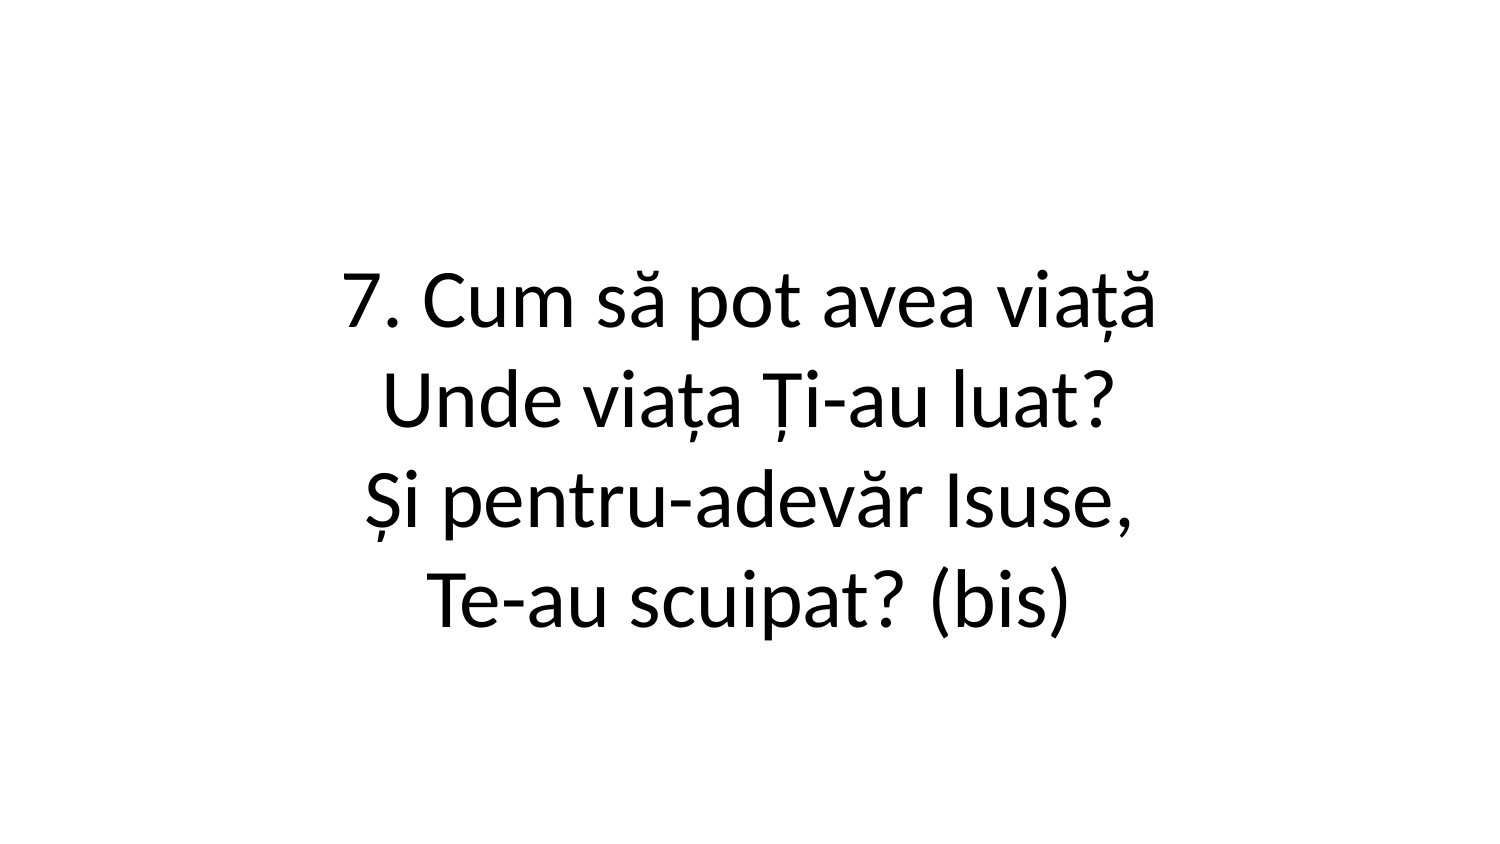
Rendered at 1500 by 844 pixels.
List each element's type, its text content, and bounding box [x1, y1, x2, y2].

text_box 7. Cum să pot avea viață Unde viața Ți-au luat? Și pentru-adevăr Isuse, Te-au scuipat? (bis) [325, 192, 1175, 652]
